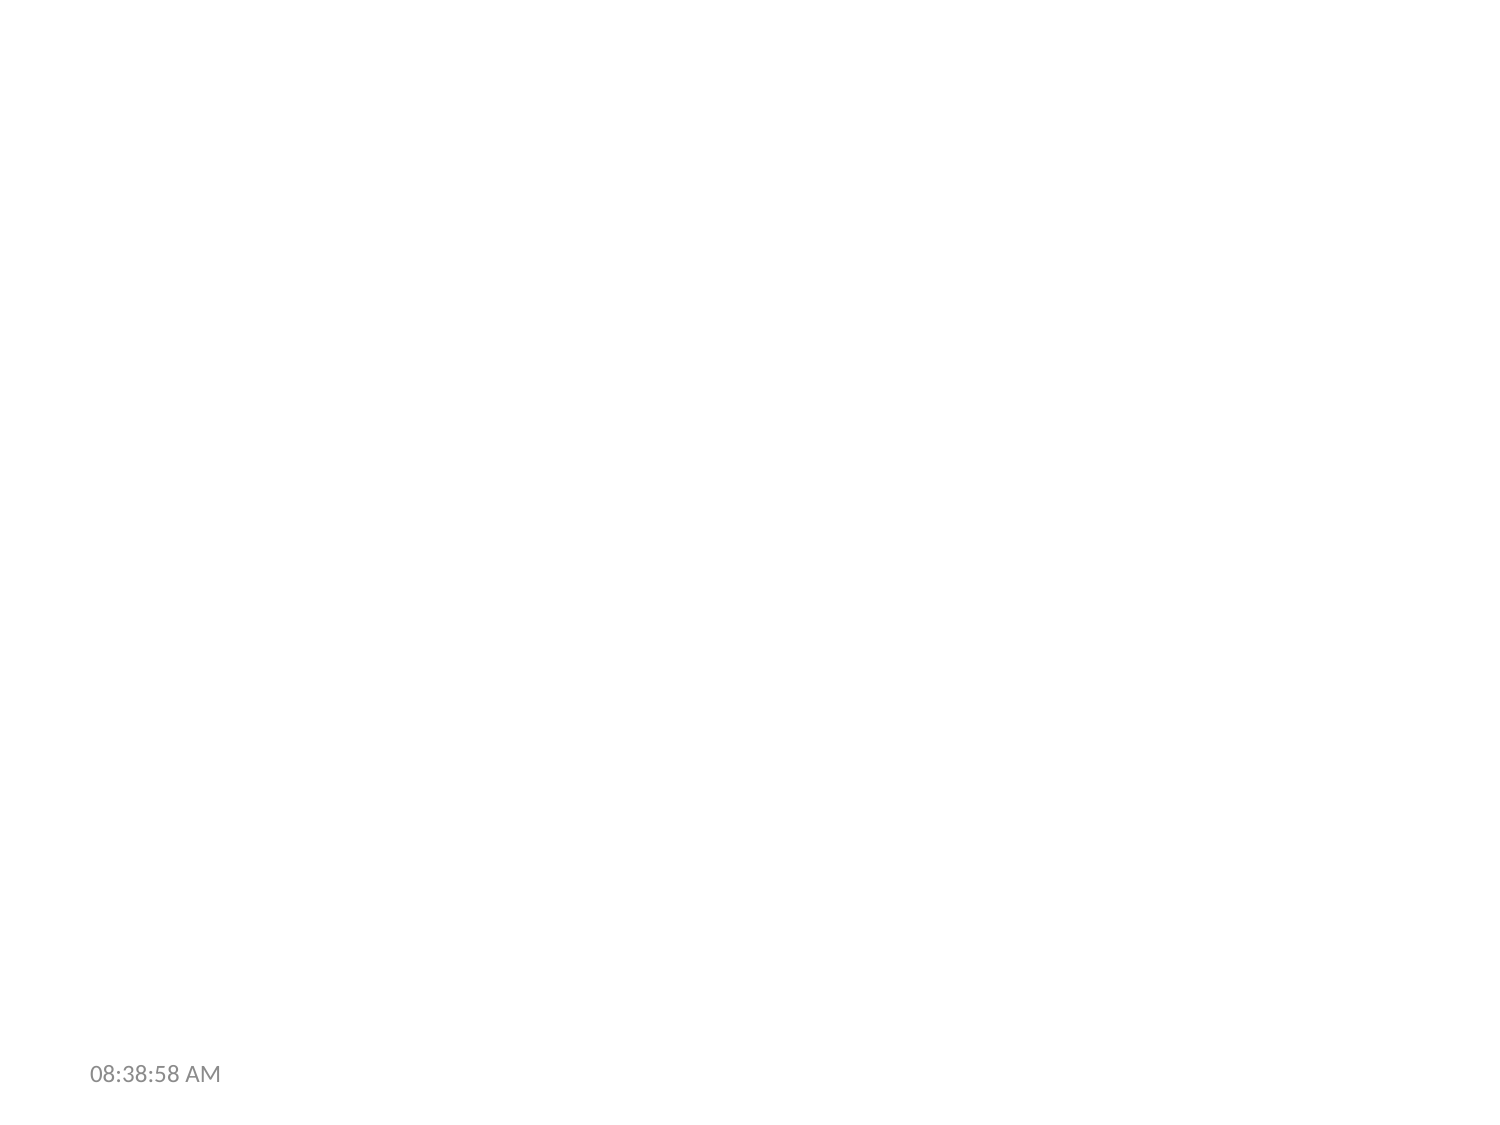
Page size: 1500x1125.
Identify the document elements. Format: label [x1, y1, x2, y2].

slide_number [75, 1042, 425, 1103]
